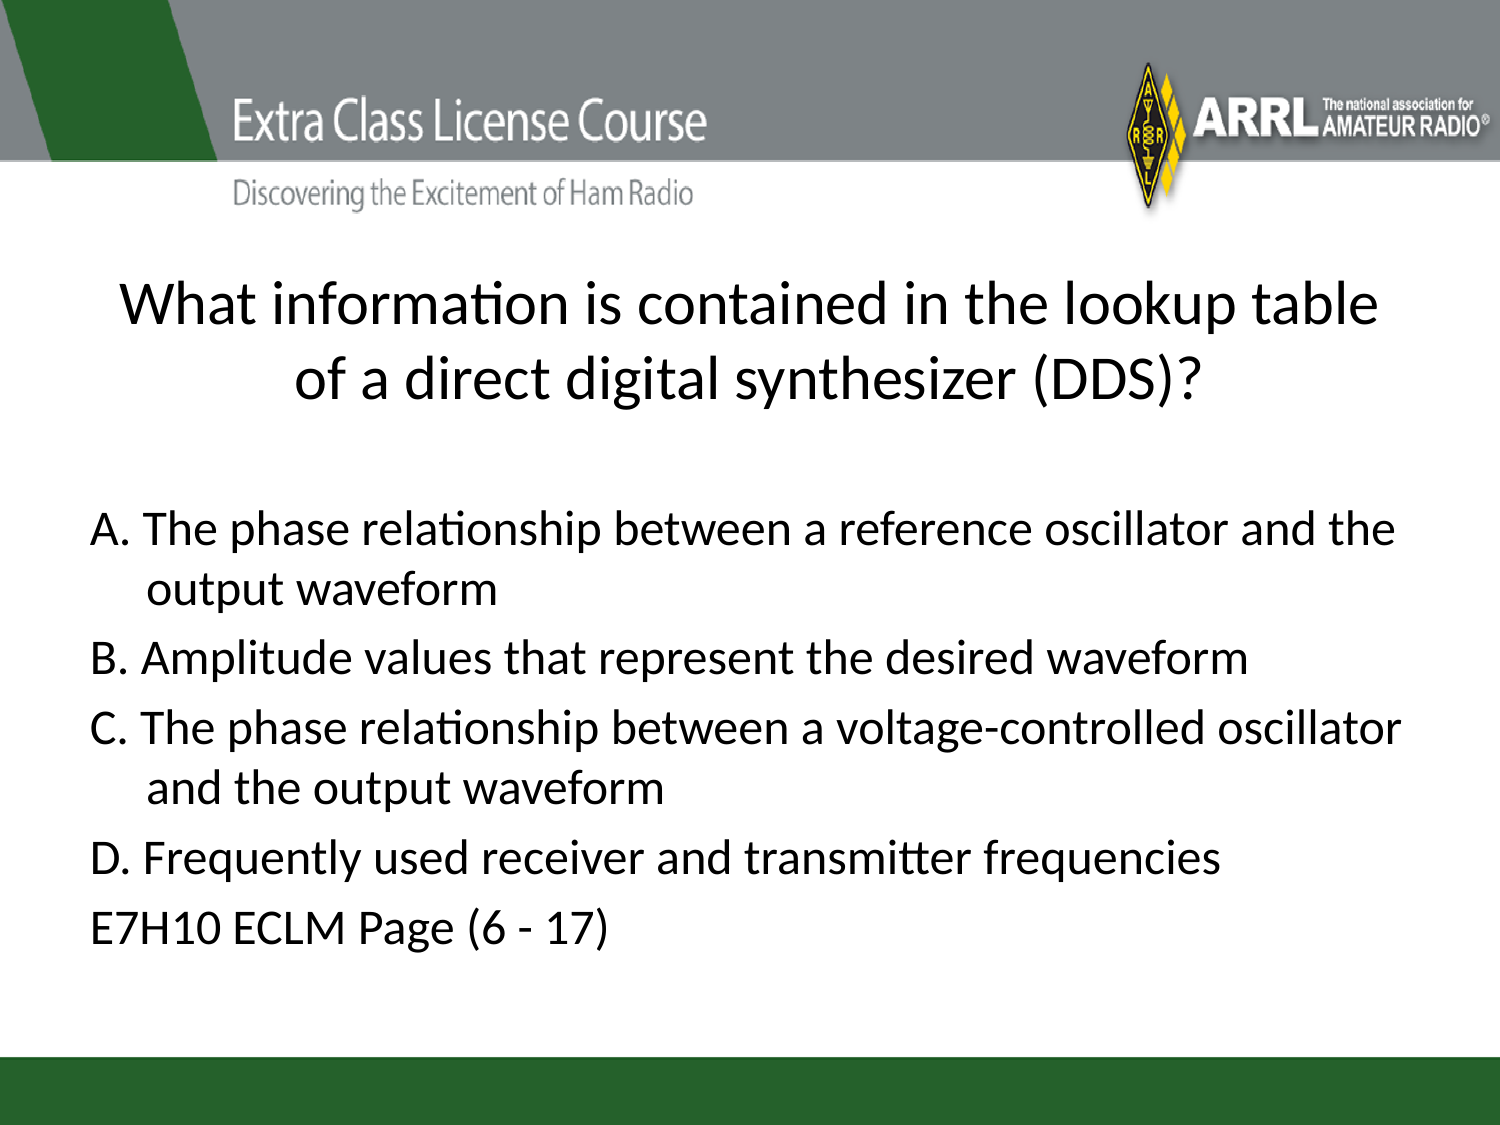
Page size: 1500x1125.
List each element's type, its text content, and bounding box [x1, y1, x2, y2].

picture [0, 0, 1500, 1125]
list A. The phase relationship between a reference oscillator and the output waveform B. Amplitude values that represent the desired waveform C. The phase relationship between a voltage-controlled oscillator and the output waveform D. Frequently used receiver and transmitter frequencies E7H10 ECLM Page (6 - 17) [75, 487, 1425, 1005]
title What information is contained in the lookup table of a direct digital synthesizer (DDS)? [75, 254, 1425, 435]
